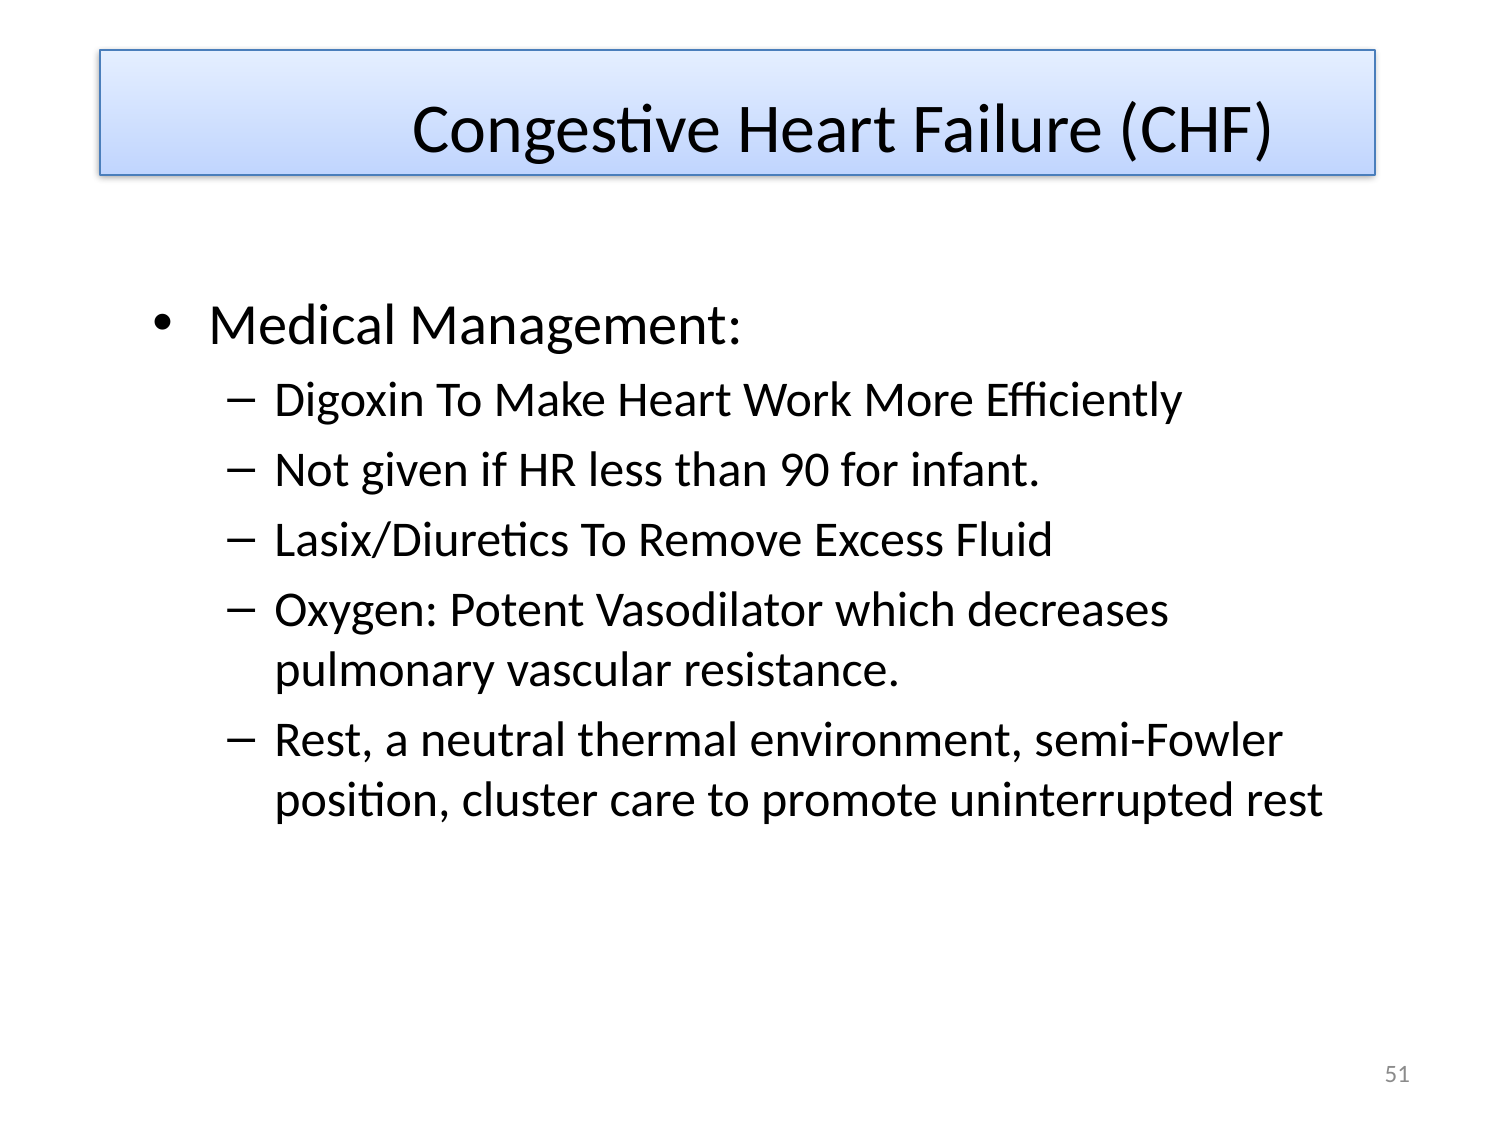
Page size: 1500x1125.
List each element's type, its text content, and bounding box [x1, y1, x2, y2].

list Medical Management: Digoxin To Make Heart Work More Efficiently Not given if HR less than 90 for infant. Lasix/Diuretics To Remove Excess Fluid Oxygen: Potent Vasodilator which decreases pulmonary vascular resistance. Rest, a neutral thermal environment, semi-Fowler position, cluster care to promote uninterrupted rest [137, 278, 1413, 988]
slide_number 51 [1074, 1042, 1425, 1103]
title Congestive Heart Failure (CHF) [99, 49, 1376, 176]
